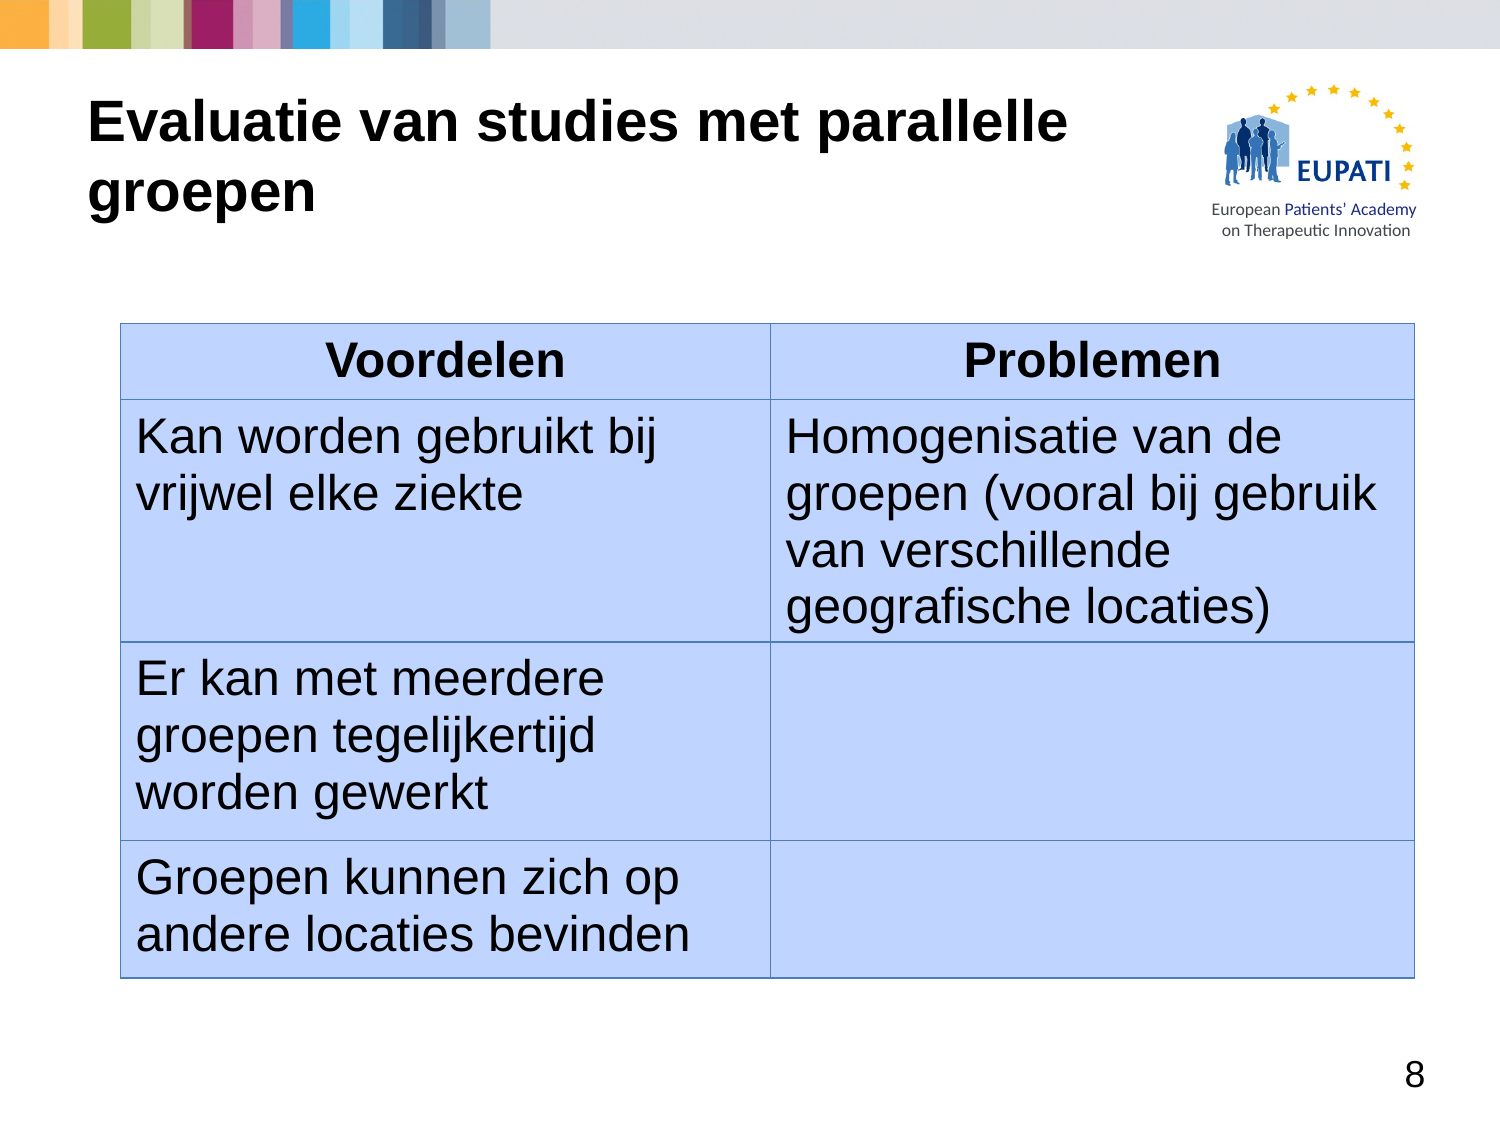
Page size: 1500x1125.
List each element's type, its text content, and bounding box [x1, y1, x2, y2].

table_cell Kan worden gebruikt bij vrijwel elke ziekte [121, 400, 770, 641]
table_cell Er kan met meerdere groepen tegelijkertijd worden gewerkt [121, 643, 770, 840]
table_cell Homogenisatie van de groepen (vooral bij gebruik van verschillende geografische locaties) [771, 400, 1414, 641]
title Evaluatie van studies met parallelle groepen [72, 75, 1141, 231]
table_cell Groepen kunnen zich op andere locaties bevinden [121, 841, 770, 977]
picture [0, 0, 1500, 49]
picture [1218, 81, 1420, 191]
table_header Problemen [771, 324, 1414, 399]
table_cell [771, 643, 1414, 840]
slide_number 8 [1090, 1042, 1441, 1103]
table_cell [771, 841, 1414, 977]
table_header Voordelen [121, 324, 770, 399]
